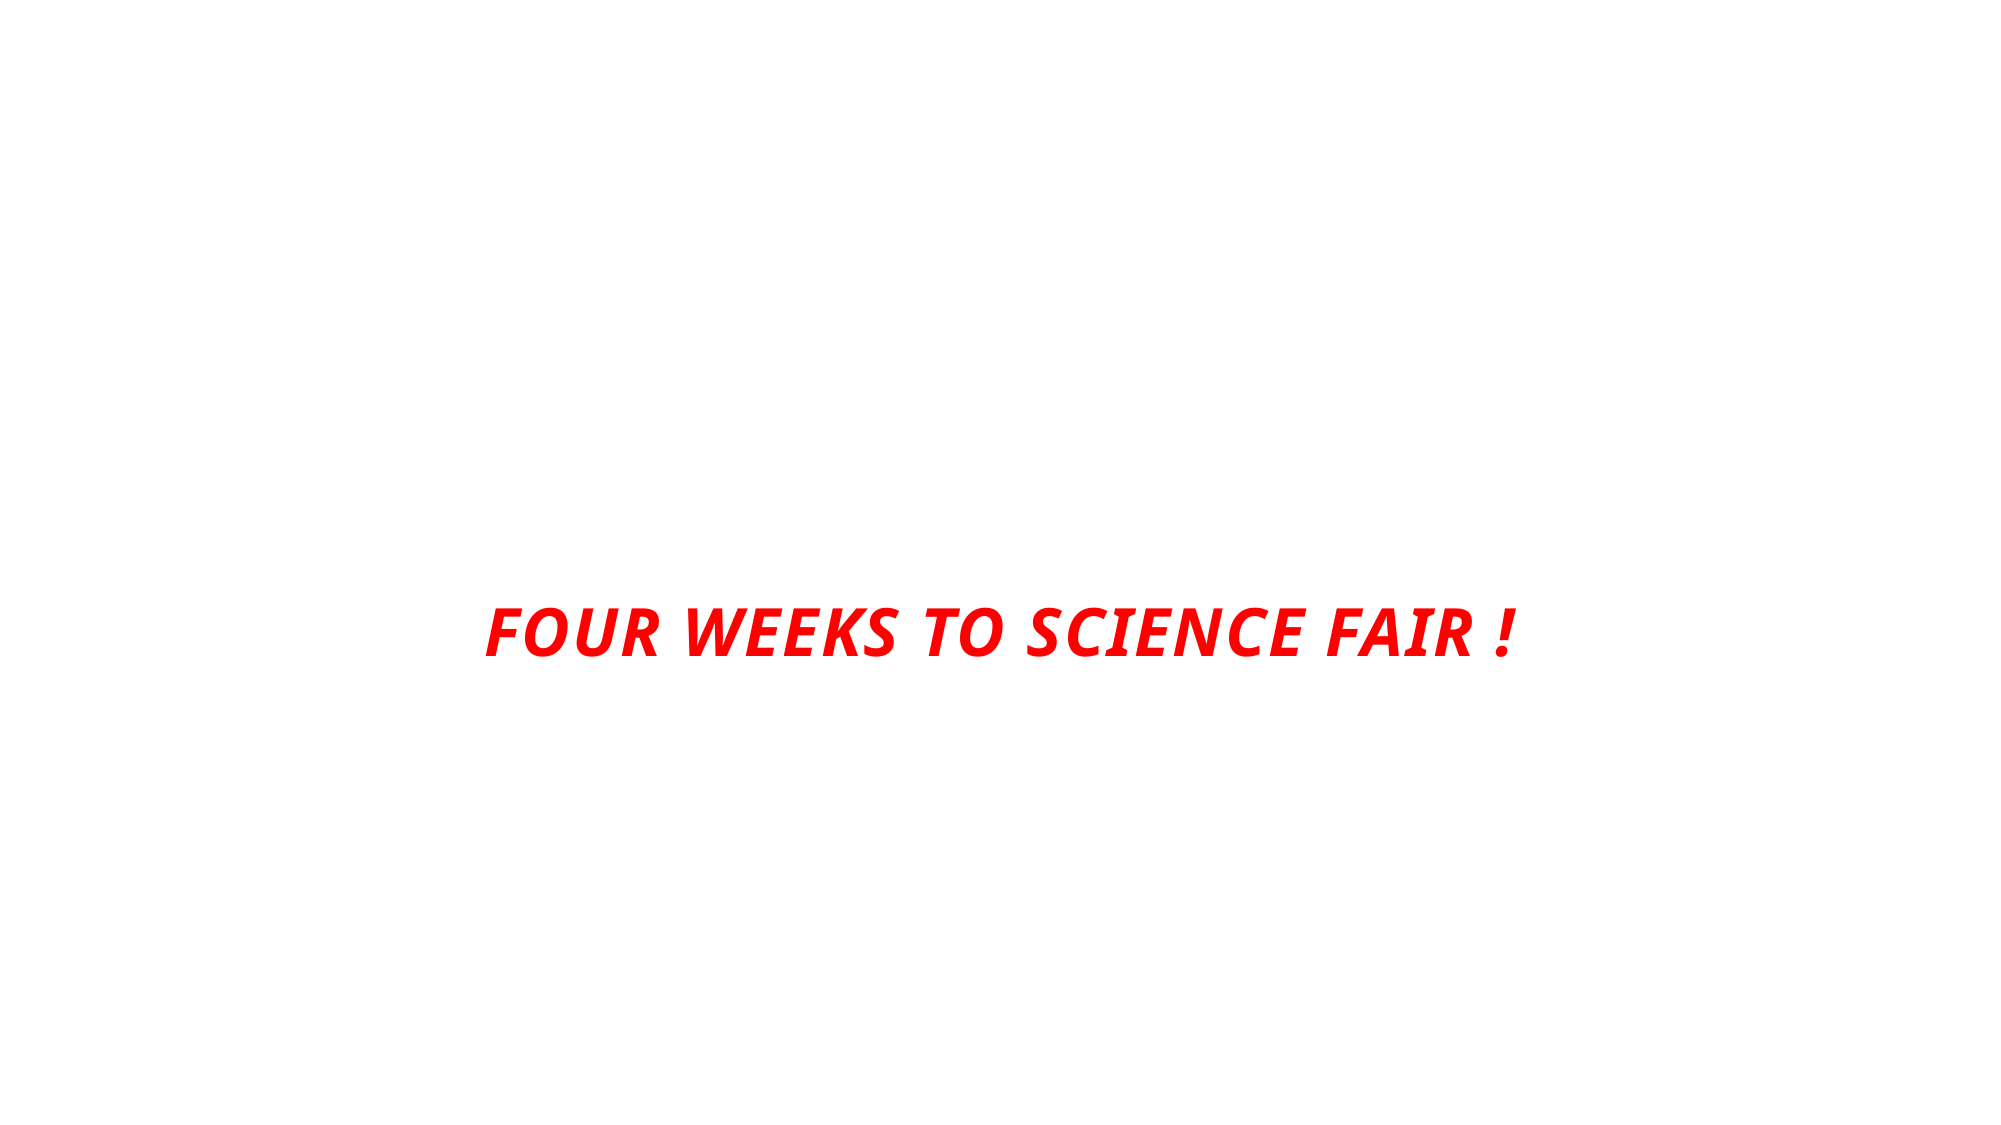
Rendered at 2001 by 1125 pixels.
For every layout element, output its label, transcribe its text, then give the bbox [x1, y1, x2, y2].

subtitle FOUR WEEKS TO SCIENCE FAIR ! [249, 590, 1750, 863]
